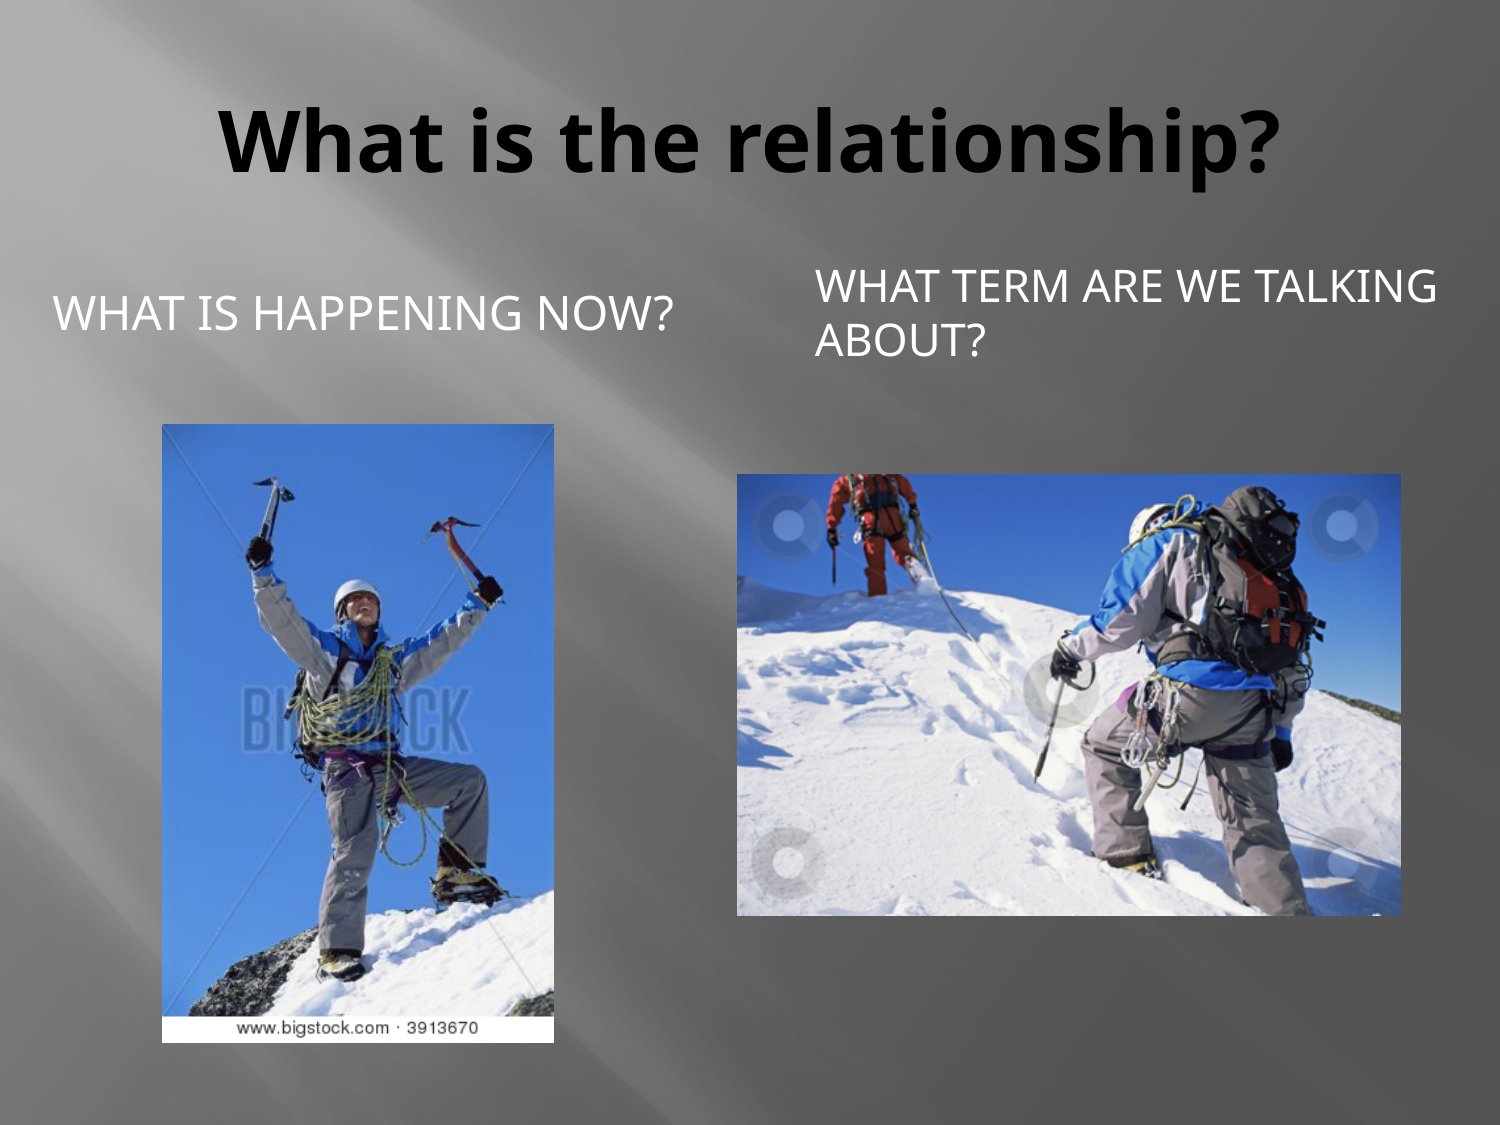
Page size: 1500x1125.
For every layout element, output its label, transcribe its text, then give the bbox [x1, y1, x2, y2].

title What is the relationship? [75, 44, 1425, 233]
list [162, 424, 555, 1043]
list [737, 474, 1401, 916]
list What is happening now? [37, 249, 701, 374]
list What term are we talking about? [800, 249, 1463, 374]
